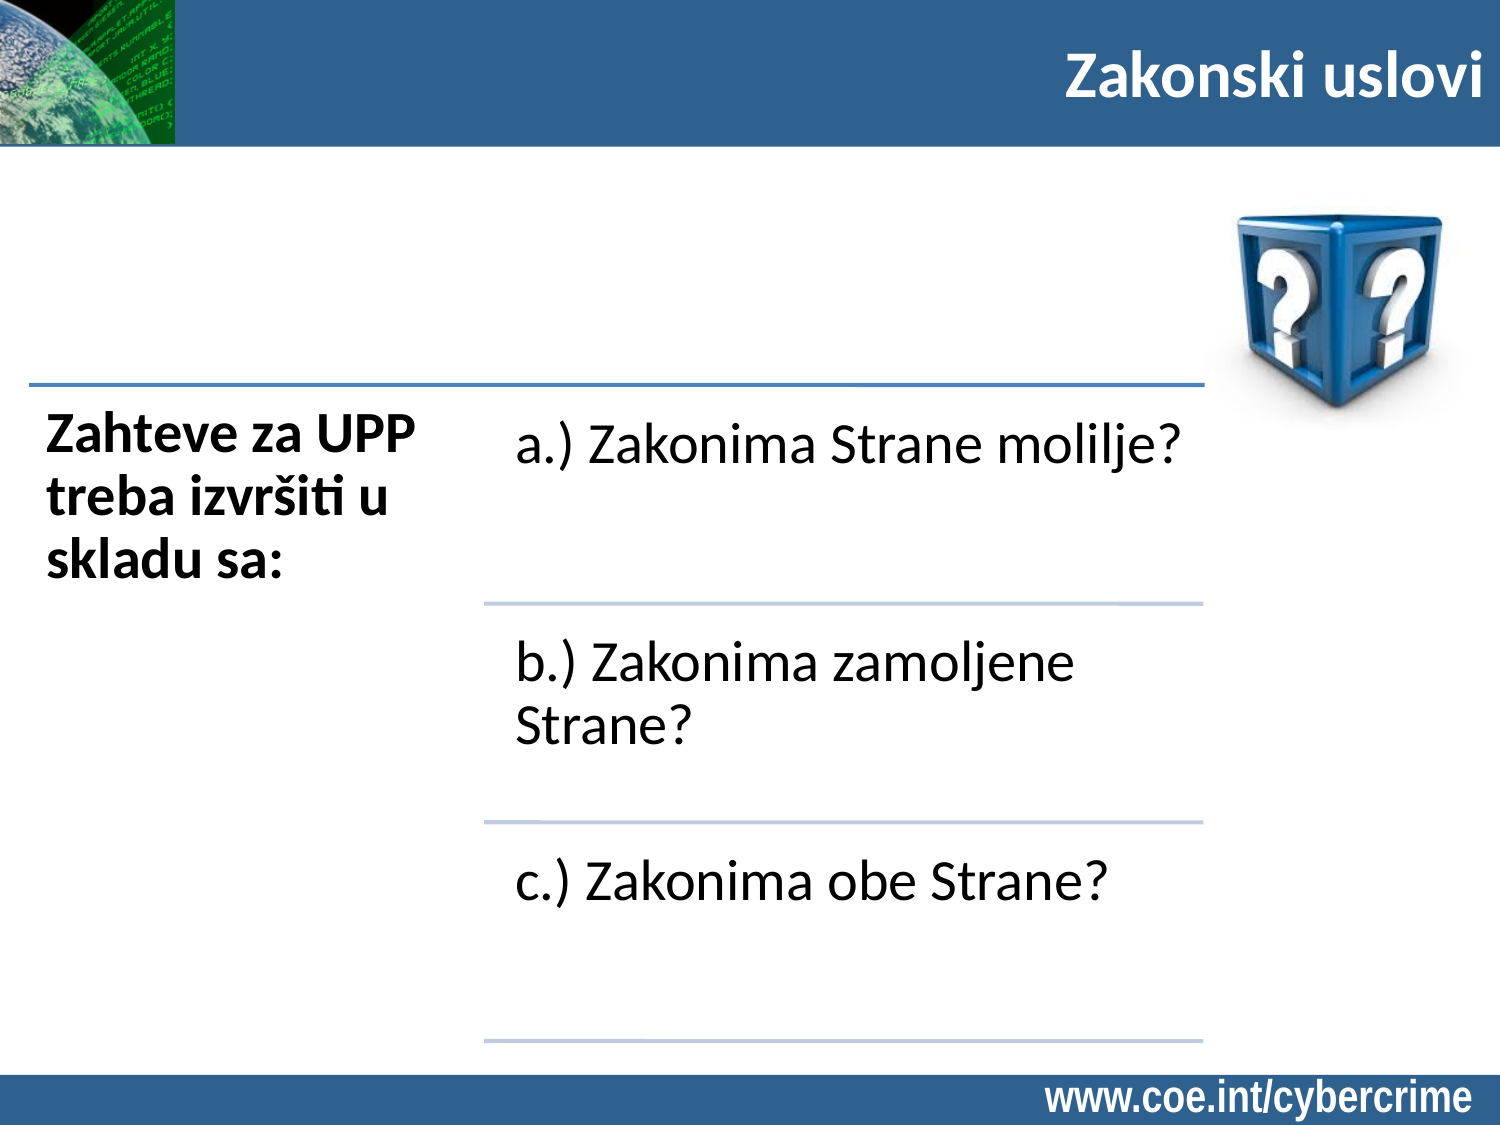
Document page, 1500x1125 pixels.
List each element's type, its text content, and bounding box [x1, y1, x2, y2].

picture [1189, 154, 1481, 445]
text_box www.coe.int/cybercrime [1030, 1059, 1500, 1125]
picture [0, 0, 175, 144]
text_box [0, 1073, 1030, 1125]
text_box Zakonski uslovi [177, 0, 1500, 149]
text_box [28, 384, 1205, 1052]
